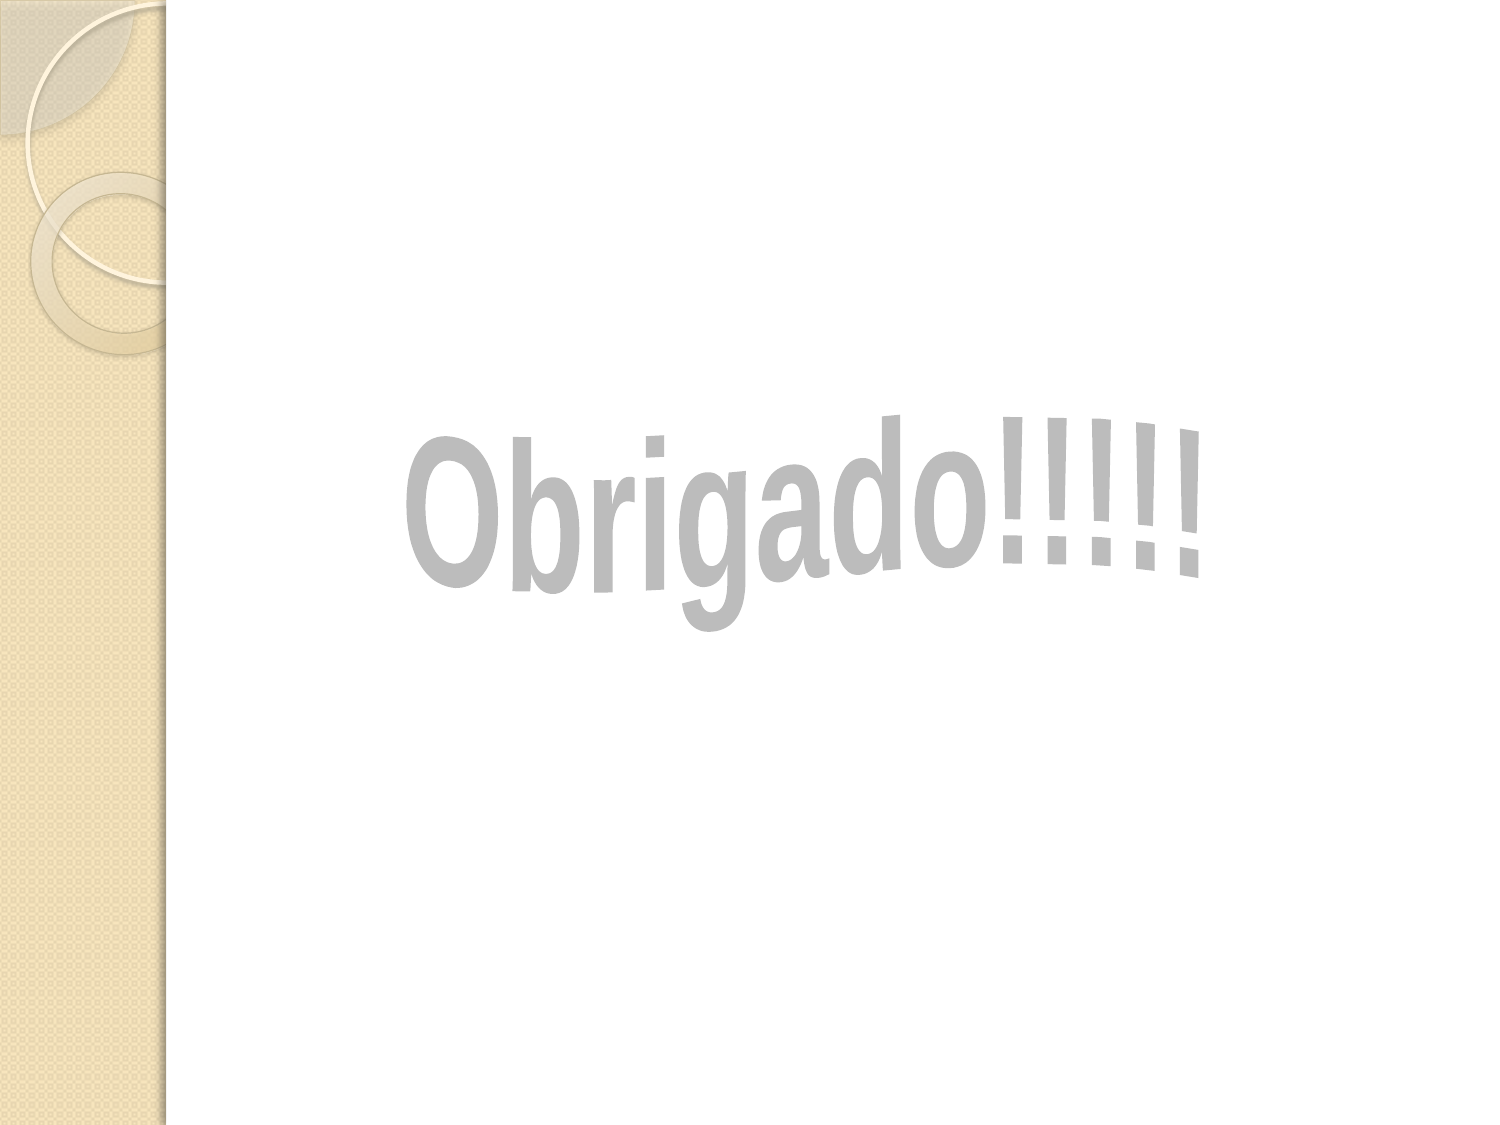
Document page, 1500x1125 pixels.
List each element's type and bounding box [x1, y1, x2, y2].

list [235, 237, 1466, 1025]
